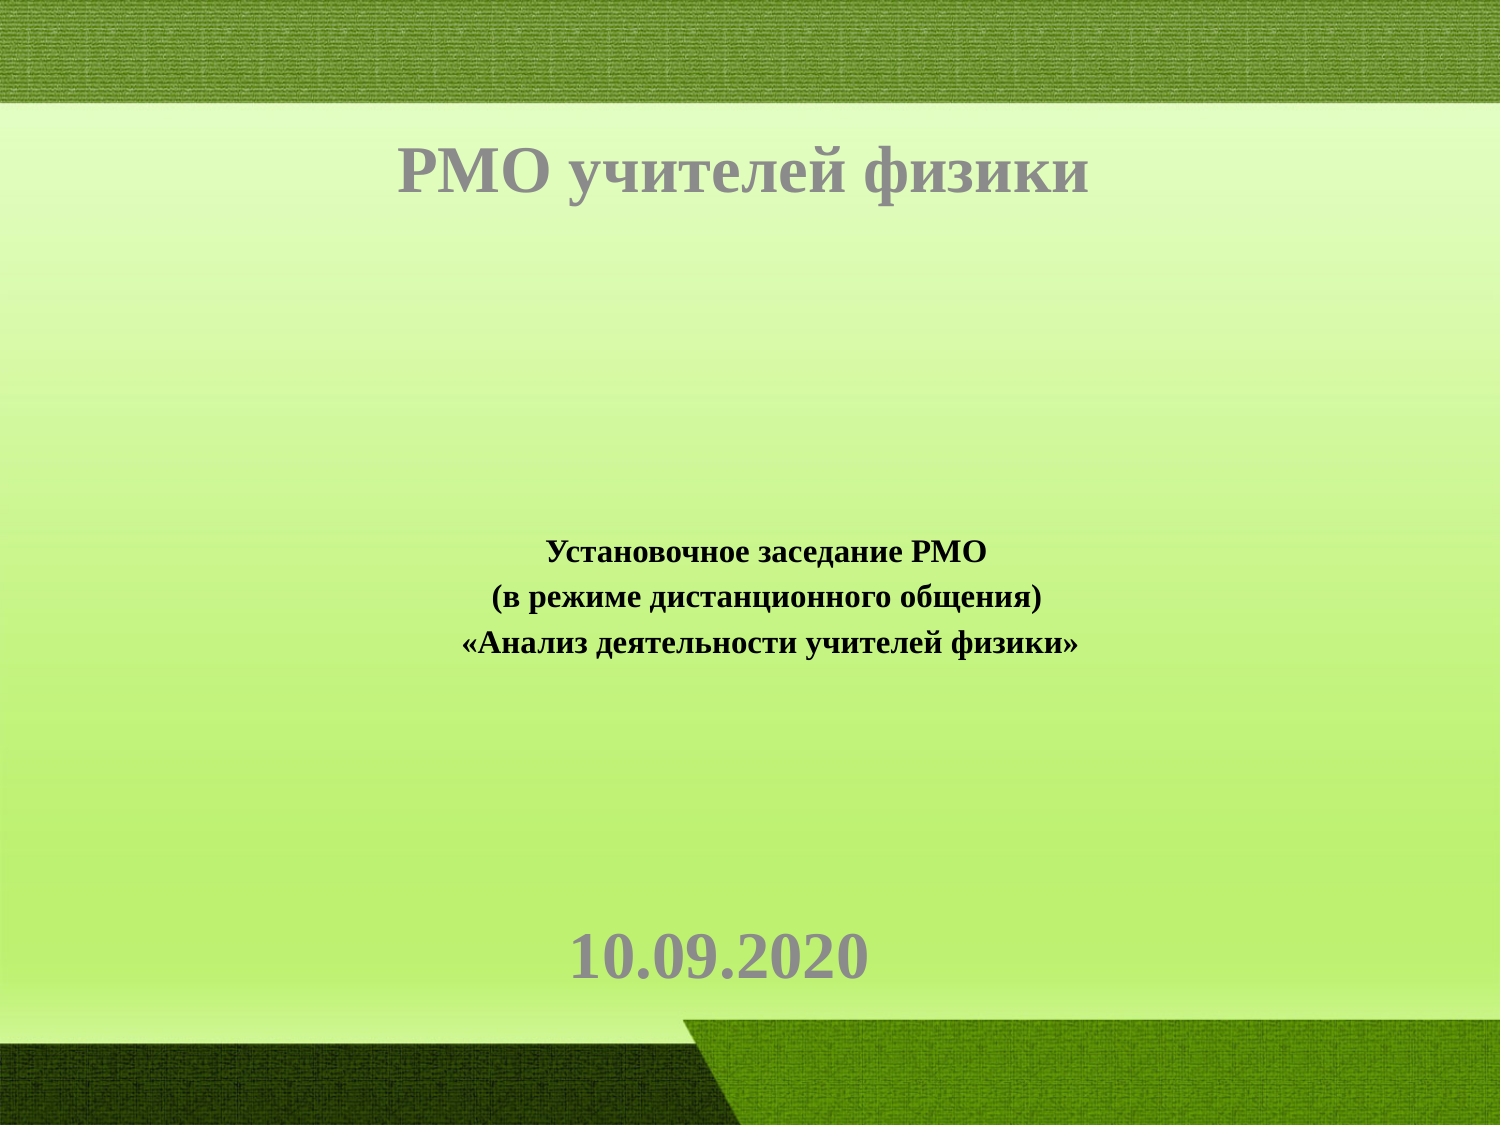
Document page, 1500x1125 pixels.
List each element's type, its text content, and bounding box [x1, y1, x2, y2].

picture [0, 0, 1500, 1125]
subtitle 10.09.2020 [194, 904, 1245, 1008]
text_box РМО учителей физики [219, 118, 1270, 222]
title Установочное заседание РМО (в режиме дистанционного общения) «Анализ деятельности учителей физики» [82, 468, 1459, 710]
